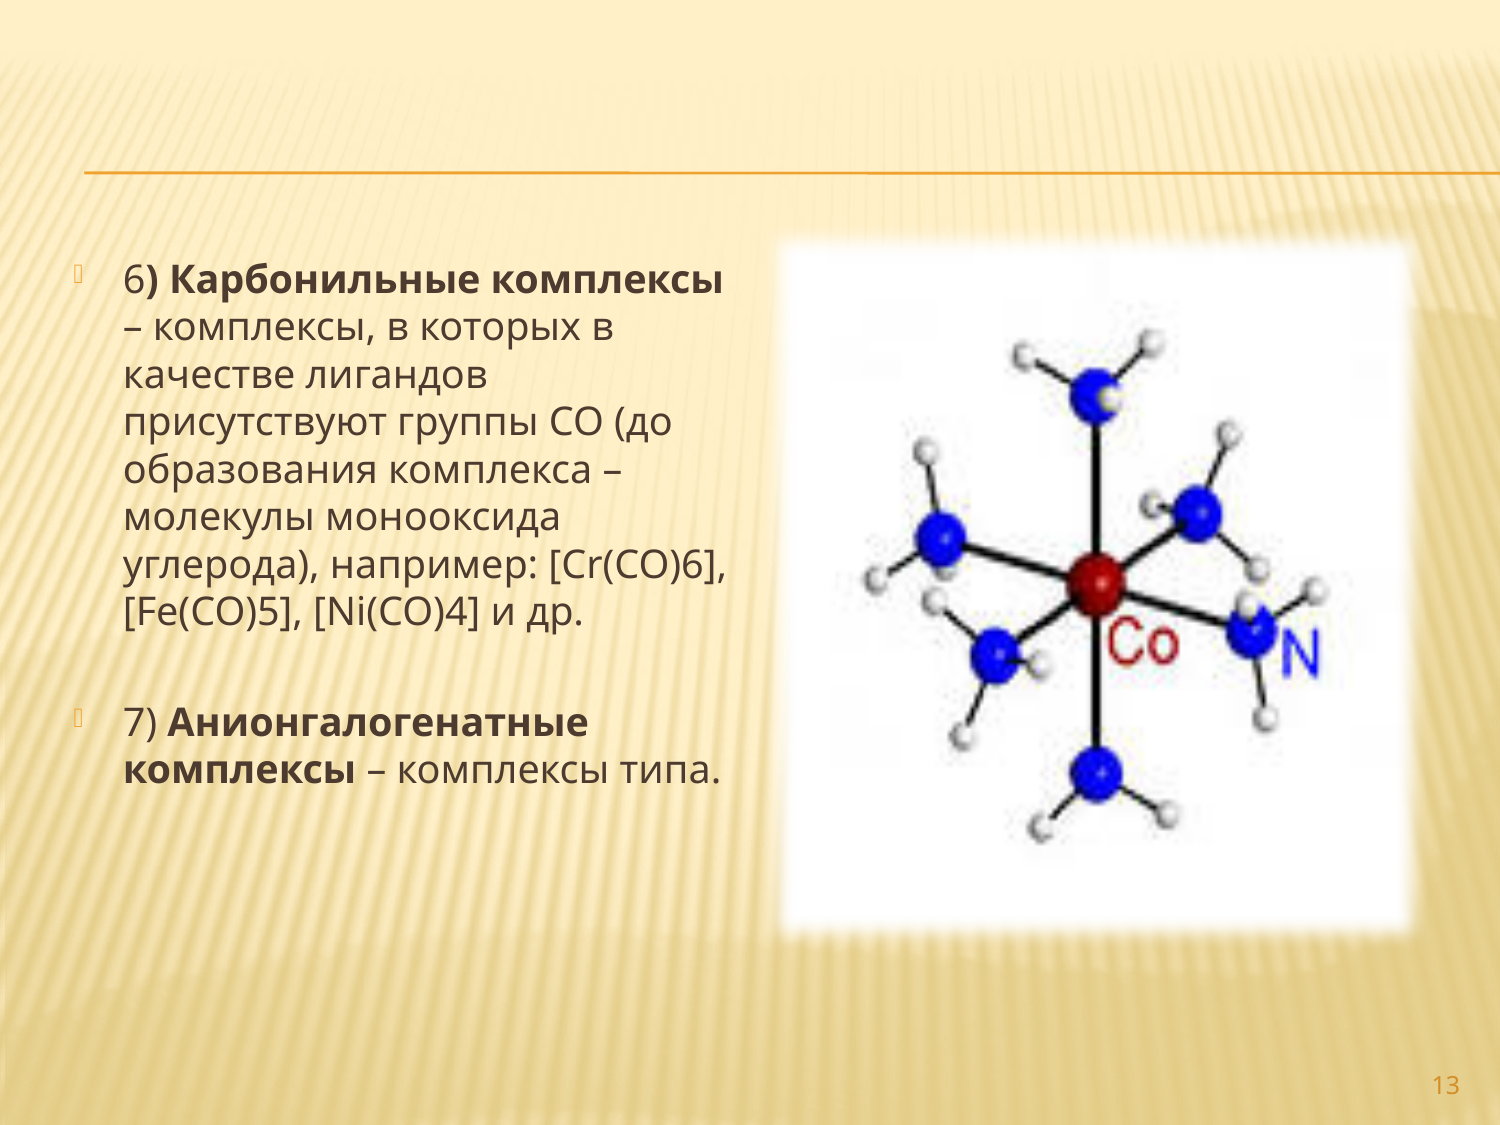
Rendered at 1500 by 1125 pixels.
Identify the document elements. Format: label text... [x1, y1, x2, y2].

slide_number 13 [1350, 1062, 1475, 1103]
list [761, 222, 1430, 950]
list 6) Карбонильные комплексы – комплексы, в которых в качестве лигандов присутствуют группы CO (до образования комплекса – молекулы монооксида углерода), например: [Cr(CO)6], [Fe(CO)5], [Ni(CO)4] и др. 7) Анионгалогенатные комплексы – комплексы типа. [58, 245, 747, 880]
